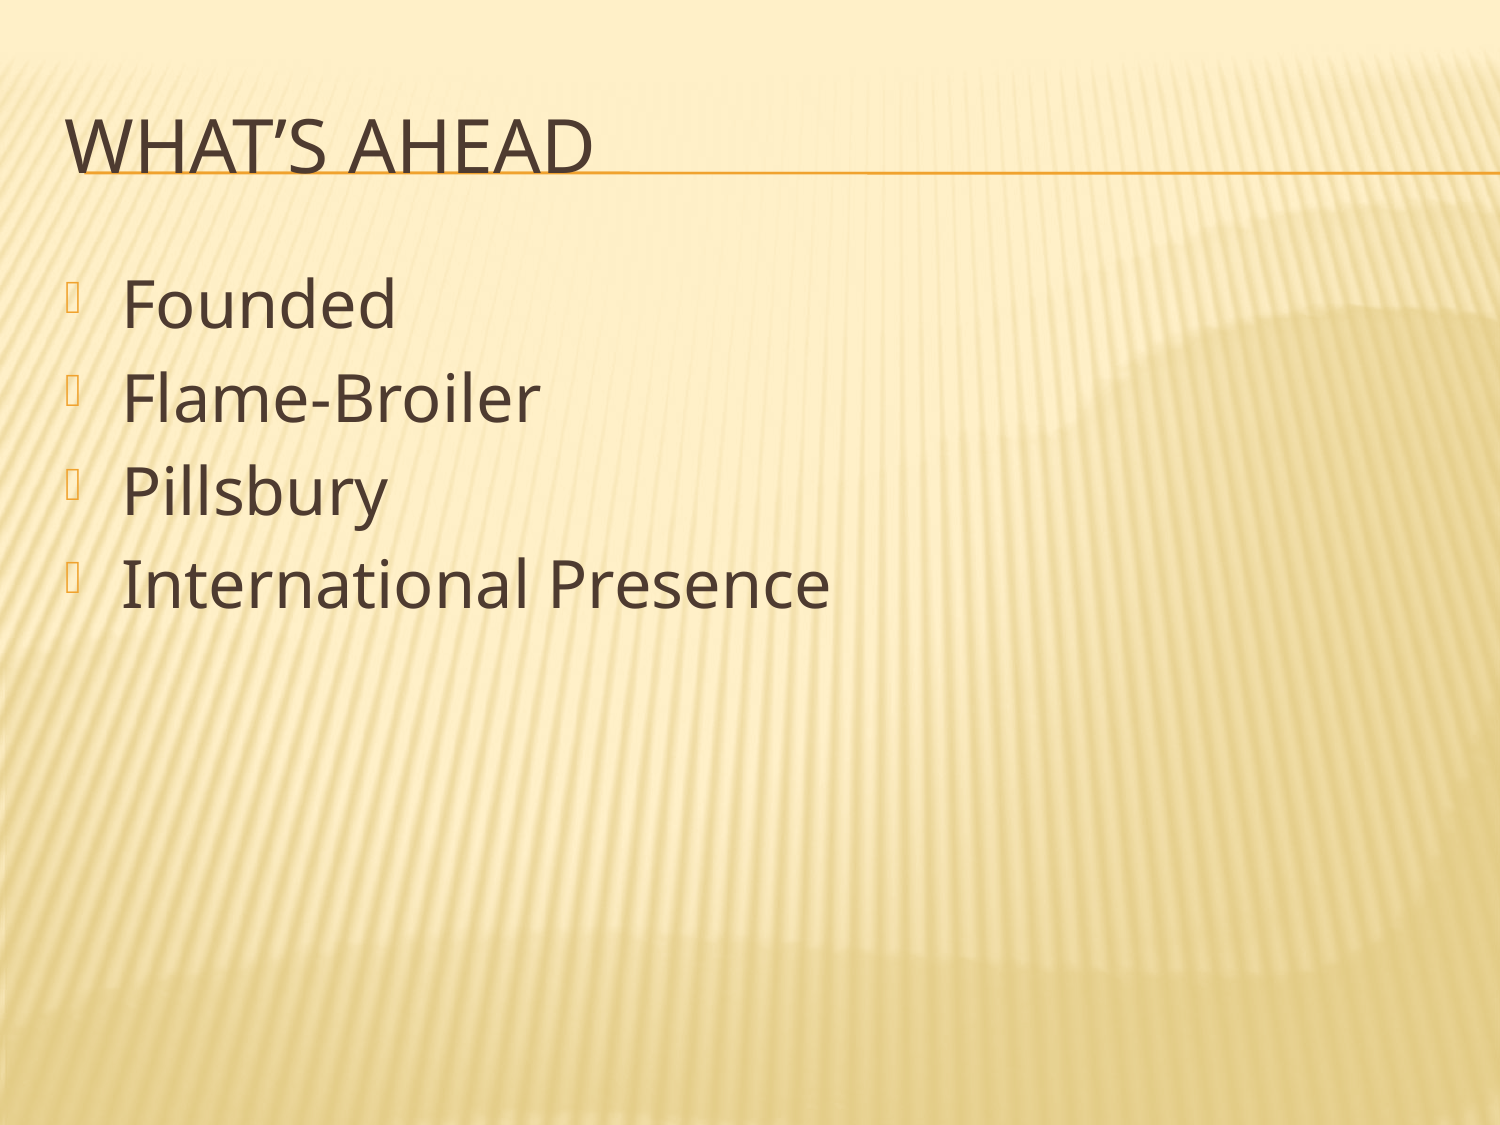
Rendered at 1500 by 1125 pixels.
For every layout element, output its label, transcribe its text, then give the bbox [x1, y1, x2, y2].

list Founded Flame-Broiler Pillsbury International Presence [50, 254, 1475, 998]
title What’s ahead [50, 75, 1475, 213]
